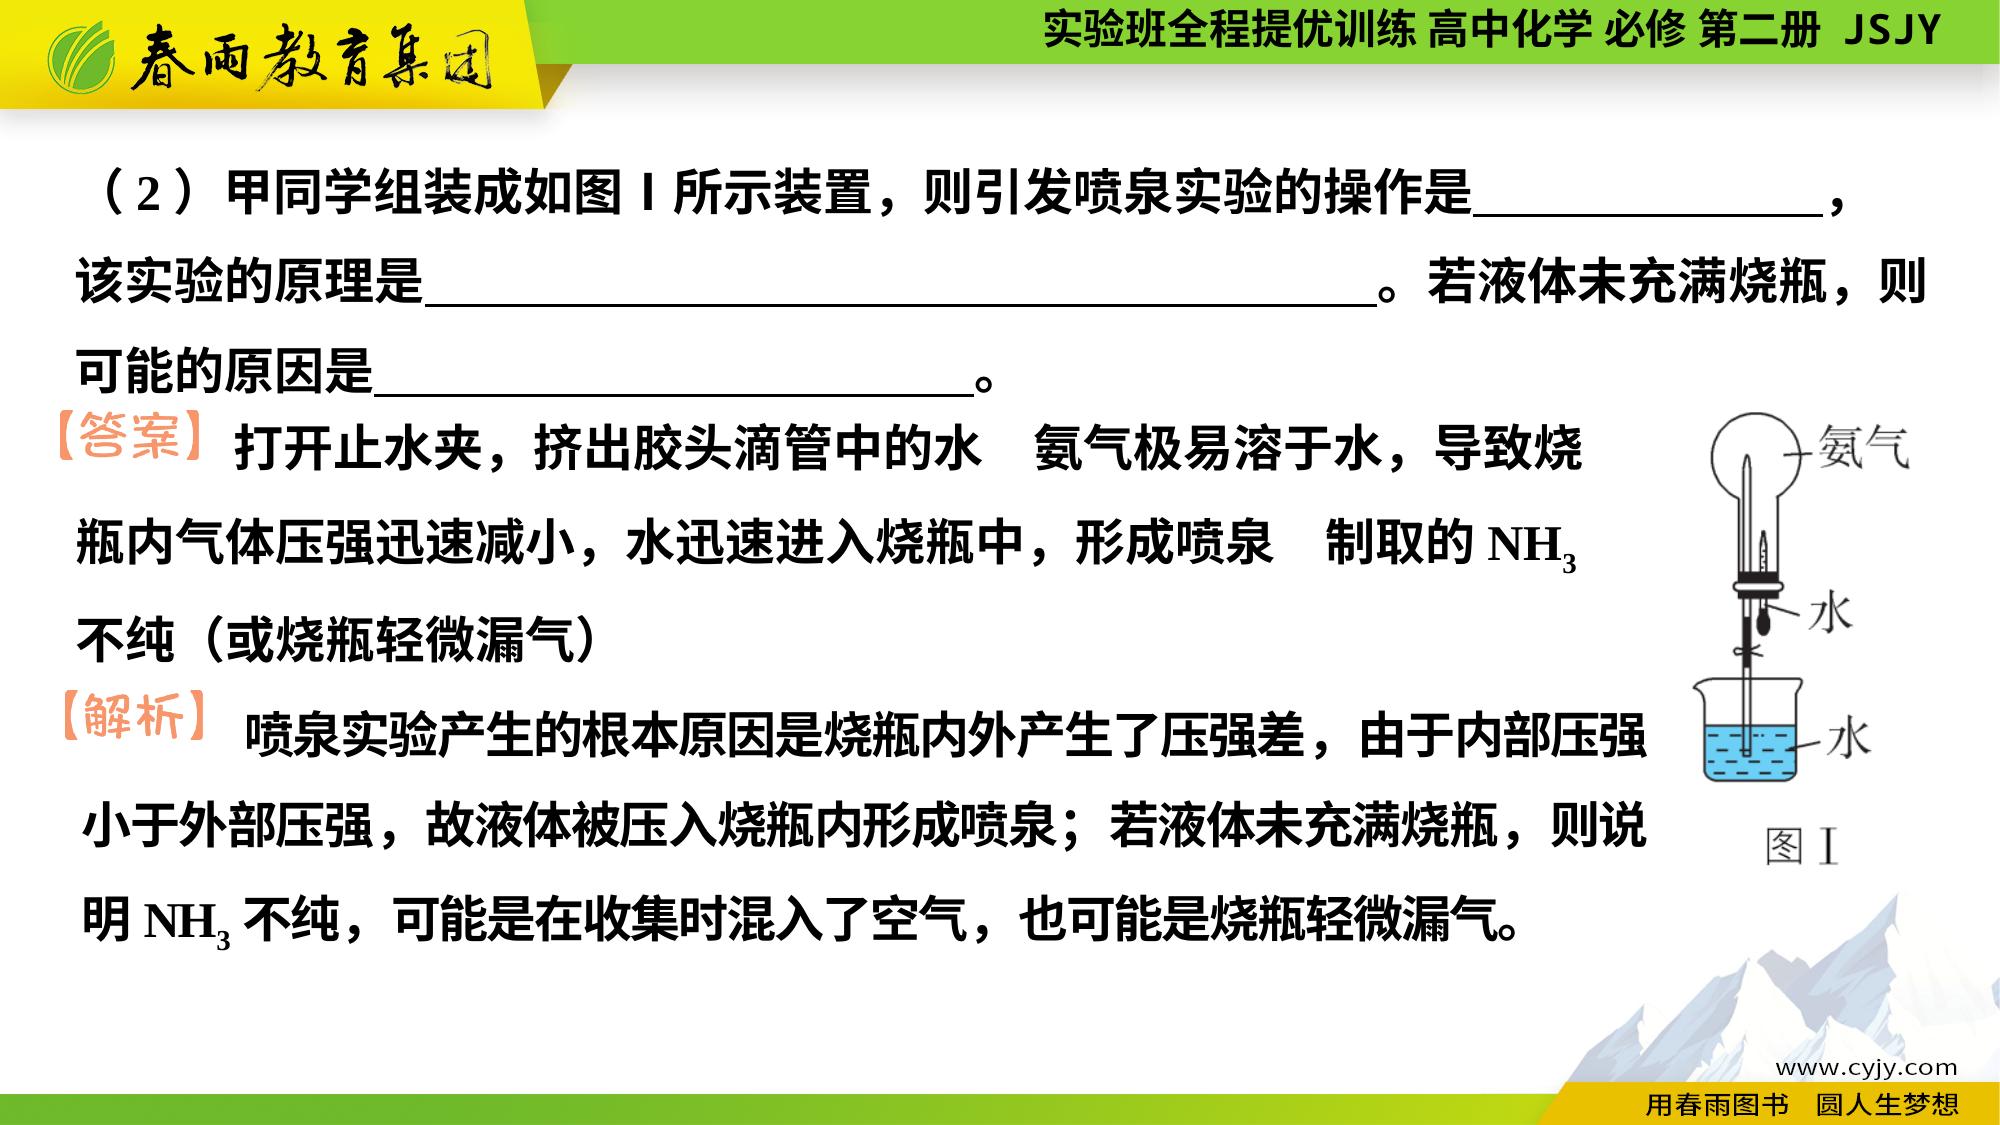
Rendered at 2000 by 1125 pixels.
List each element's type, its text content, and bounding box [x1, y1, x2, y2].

picture [0, 0, 2000, 1125]
list （2）甲同学组装成如图Ⅰ所示装置，则引发喷泉实验的操作是 ， 该实验的原理是 。若液体未充满烧瓶，则可能的原因是 。 [59, 122, 1944, 411]
text_box 喷泉实验产生的根本原因是烧瓶内外产生了压强差，由于内部压强小于外部压强，故液体被压入烧瓶内形成喷泉；若液体未充满烧瓶，则说明NH3不纯，可能是在收集时混入了空气，也可能是烧瓶轻微漏气。 [66, 665, 1662, 964]
text_box 打开止水夹，挤出胶头滴管中的水 氨气极易溶于水，导致烧瓶内气体压强迅速减小，水迅速进入烧瓶中，形成喷泉 制取的NH3不纯（或烧瓶轻微漏气） [60, 379, 1614, 677]
